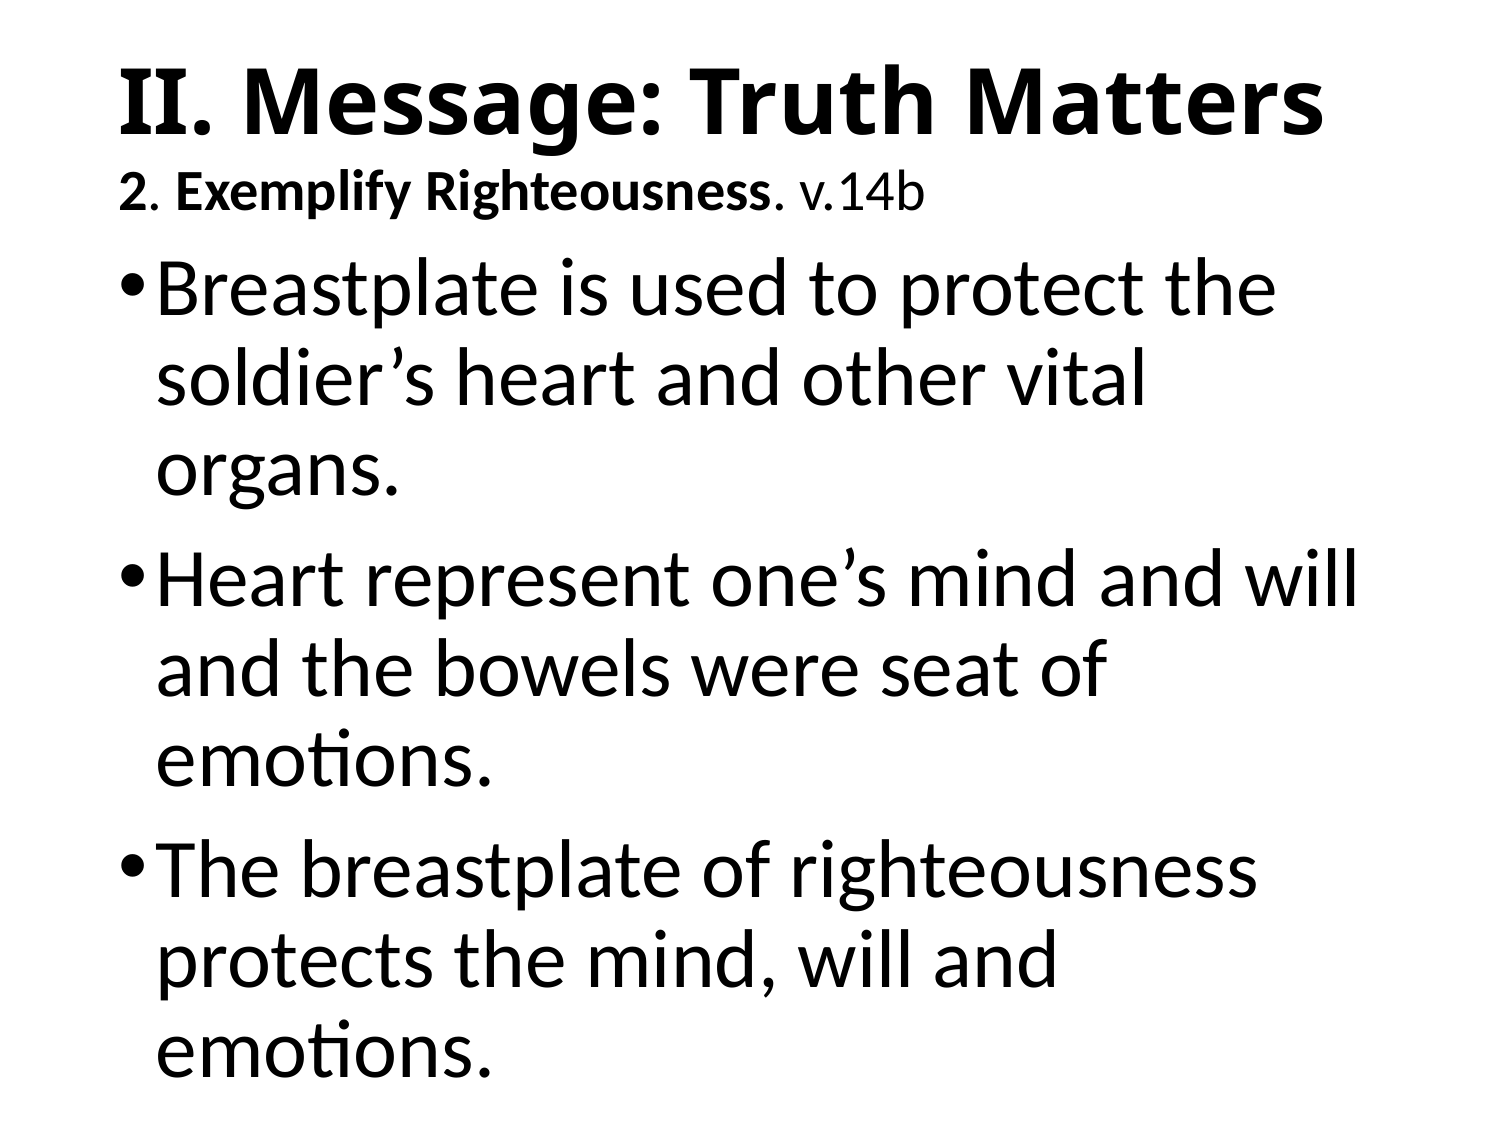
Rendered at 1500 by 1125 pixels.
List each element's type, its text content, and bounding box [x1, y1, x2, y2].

list 2. Exemplify Righteousness. v.14b Breastplate is used to protect the soldier’s heart and other vital organs. Heart represent one’s mind and will and the bowels were seat of emotions. The breastplate of righteousness protects the mind, will and emotions. [103, 152, 1397, 867]
title II. Message: Truth Matters [103, 0, 1397, 152]
